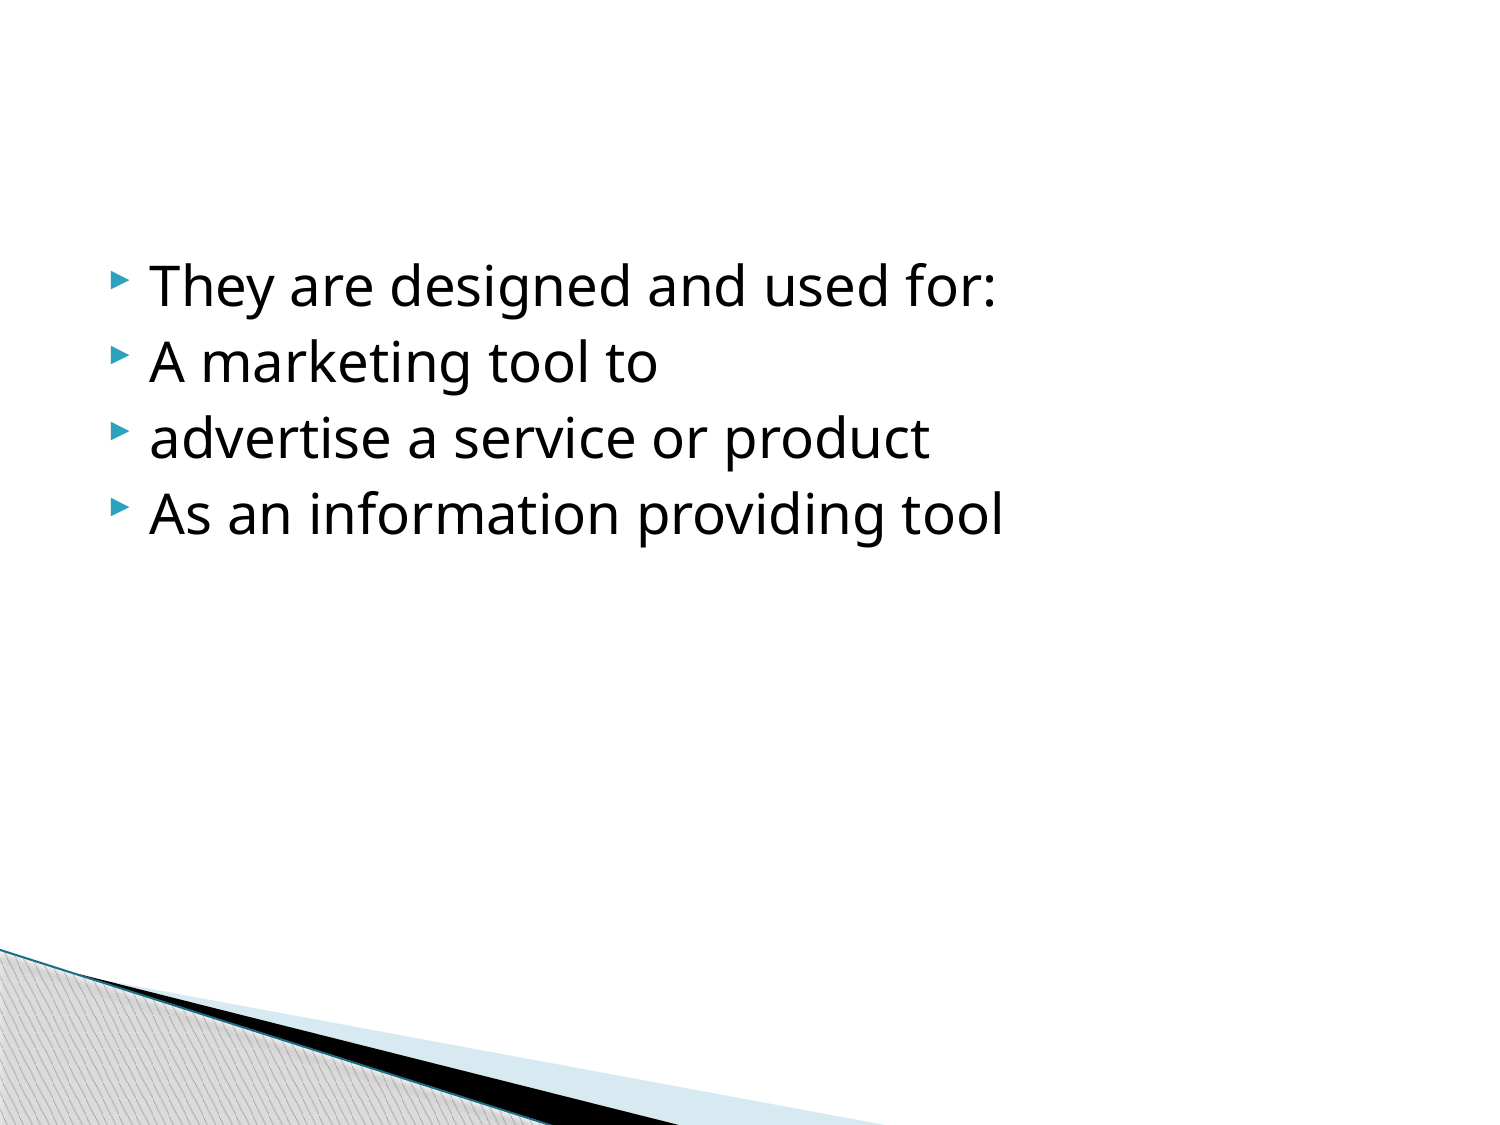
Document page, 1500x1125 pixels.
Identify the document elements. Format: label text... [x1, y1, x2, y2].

list They are designed and used for: A marketing tool to advertise a service or product As an information providing tool [75, 243, 1425, 986]
